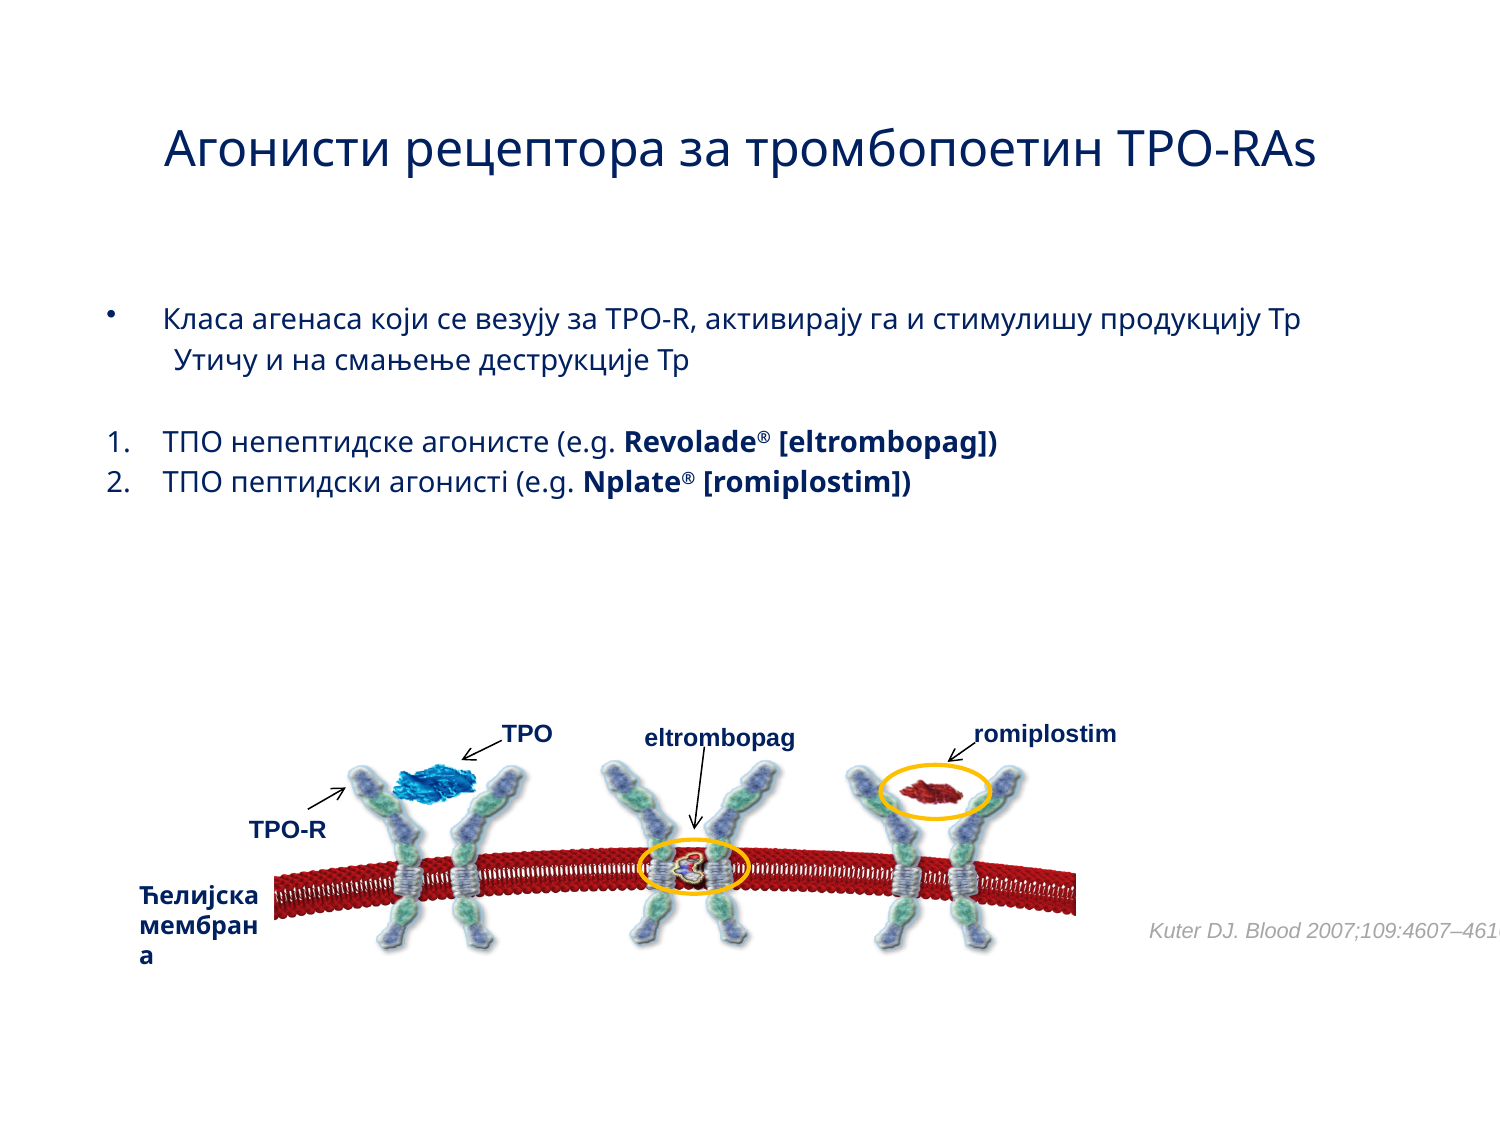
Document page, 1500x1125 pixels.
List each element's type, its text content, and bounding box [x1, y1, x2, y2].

text_box Агонисти рецептора за тромбопоетин TPO-RAs [149, 121, 1444, 179]
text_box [138, 686, 1119, 982]
list Kuter DJ. Blood 2007;109:4607–4616. [1134, 911, 1500, 951]
list Класа агенаса који се везују за TPO-R, активирају га и стимулишу продукцију Тр Утичу и на смањење деструкције Тр ТПО непептидске агонисте (e.g. Revolade® [eltrombopag]) ТПО пептидски агонистi (e.g. Nplate® [romiplostim]) [91, 292, 1465, 829]
